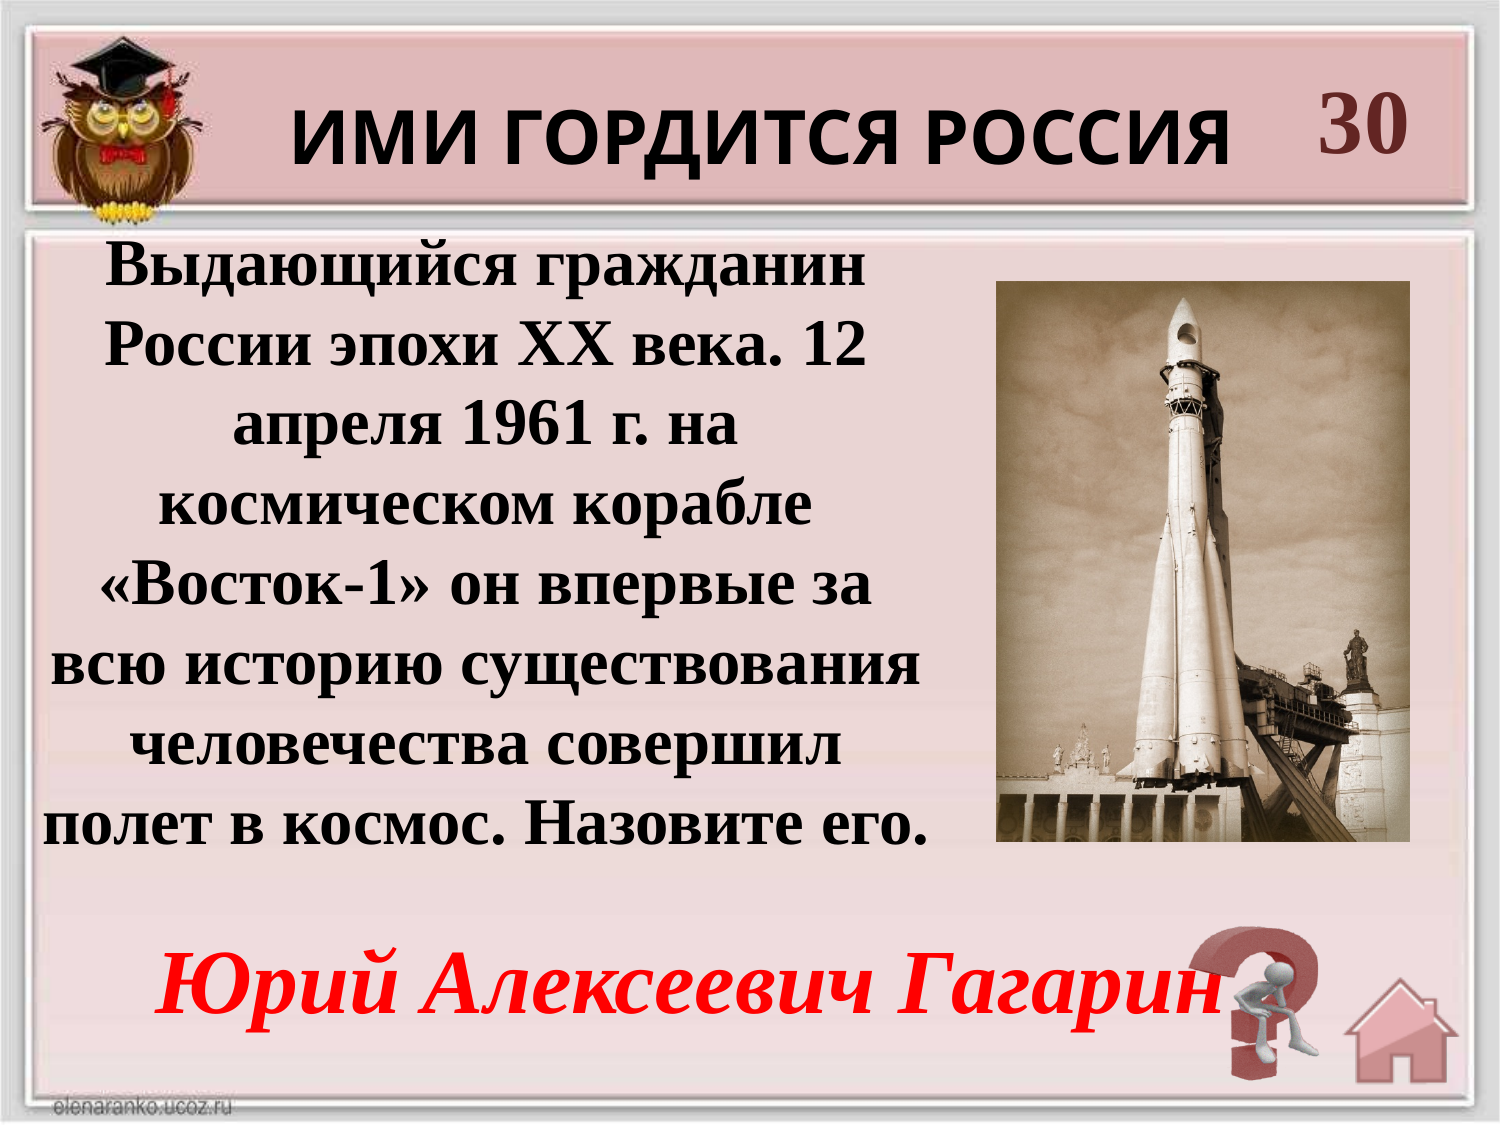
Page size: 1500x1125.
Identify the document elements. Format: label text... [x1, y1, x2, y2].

text_box ИМИ ГОРДИТСЯ РОССИЯ [187, 81, 1336, 187]
text_box Юрий Алексеевич Гагарин [58, 913, 1324, 1039]
text_box Выдающийся гражданин России эпохи XX века. 12 апреля 1961 г. на космическом корабле «Восток-1» он впервые за всю историю существования человечества совершил полет в космос. Назовите его. [23, 210, 950, 866]
picture [0, 0, 1500, 1125]
text_box 30 [1281, 54, 1447, 180]
